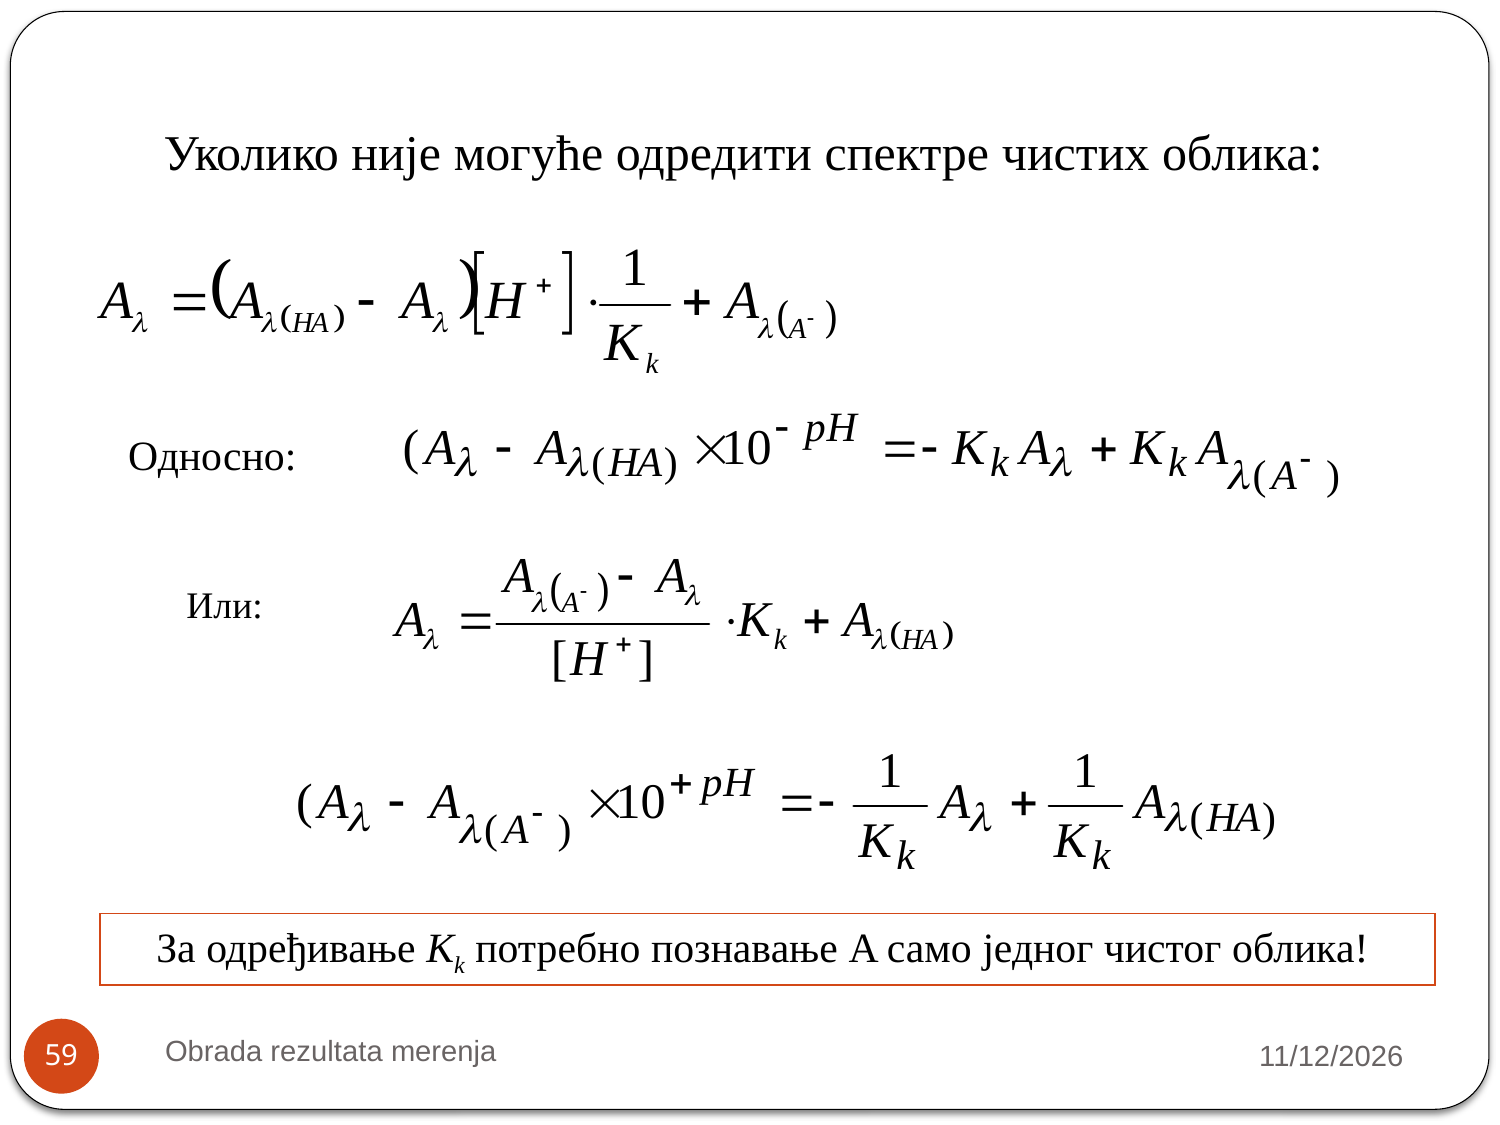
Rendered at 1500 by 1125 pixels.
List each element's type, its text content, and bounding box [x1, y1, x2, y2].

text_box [383, 544, 959, 695]
text_box Или: [171, 574, 278, 634]
footer Obrada rezultata merenja [150, 1012, 800, 1088]
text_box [395, 396, 1349, 511]
text_box Уколико није могуће одредити спектре чистих облика: [148, 113, 1338, 189]
text_box За одређивање Kk потребно познавање A само једног чистог облика! [100, 913, 1436, 986]
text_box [288, 739, 1287, 881]
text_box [88, 231, 838, 386]
text_box Односно: [113, 420, 312, 486]
slide_number 59 [23, 1018, 99, 1094]
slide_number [1012, 1015, 1419, 1094]
